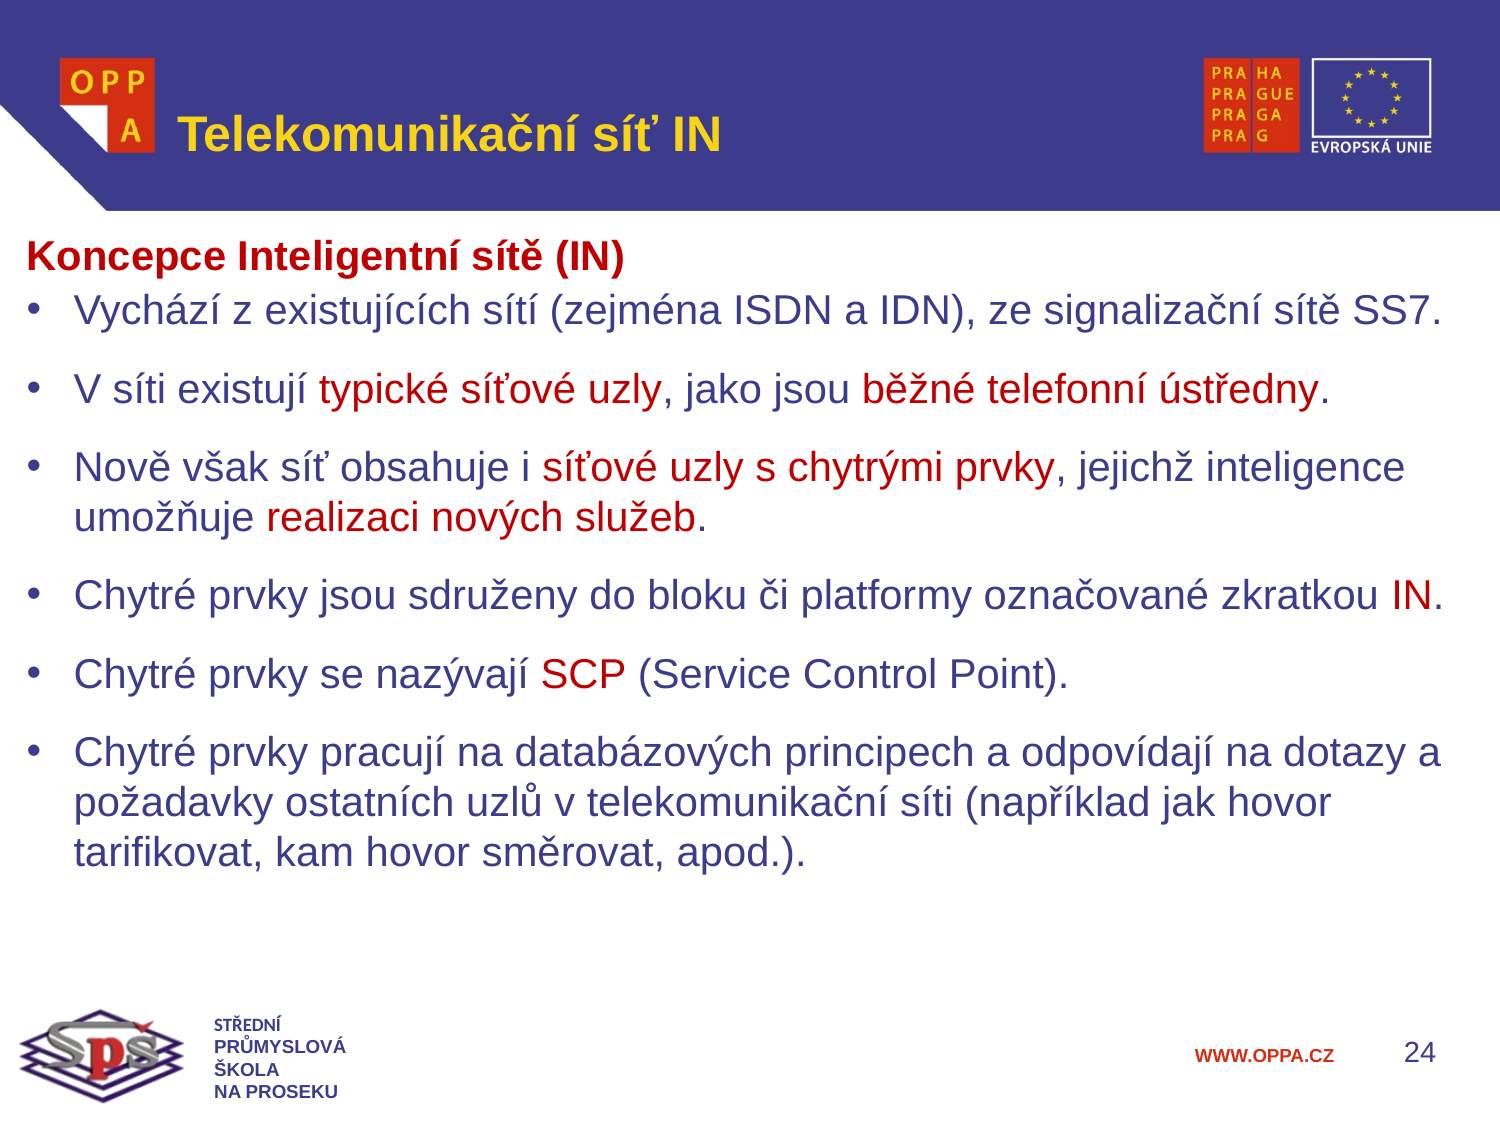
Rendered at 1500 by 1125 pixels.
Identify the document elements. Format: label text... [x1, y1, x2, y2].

picture [0, 0, 1500, 211]
title Telekomunikační síť IN [177, 38, 1137, 162]
text_box Koncepce Inteligentní sítě (IN) Vychází z existujících sítí (zejména ISDN a IDN), ze signalizační sítě SS7. V síti existují typické síťové uzly, jako jsou běžné telefonní ústředny. Nově však síť obsahuje i síťové uzly s chytrými prvky, jejichž inteligence umožňuje realizaci nových služeb. Chytré prvky jsou sdruženy do bloku či platformy označované zkratkou IN. Chytré prvky se nazývají SCP (Service Control Point). Chytré prvky pracují na databázových principech a odpovídají na dotazy a požadavky ostatních uzlů v telekomunikační síti (například jak hovor tarifikovat, kam hovor směrovat, apod.). [11, 221, 1495, 937]
text_box STŘEDNÍ PRŮMYSLOVÁ ŠKOLA NA PROSEKU [199, 1004, 509, 1110]
picture [19, 1001, 186, 1107]
slide_number 24 [1339, 1015, 1437, 1069]
